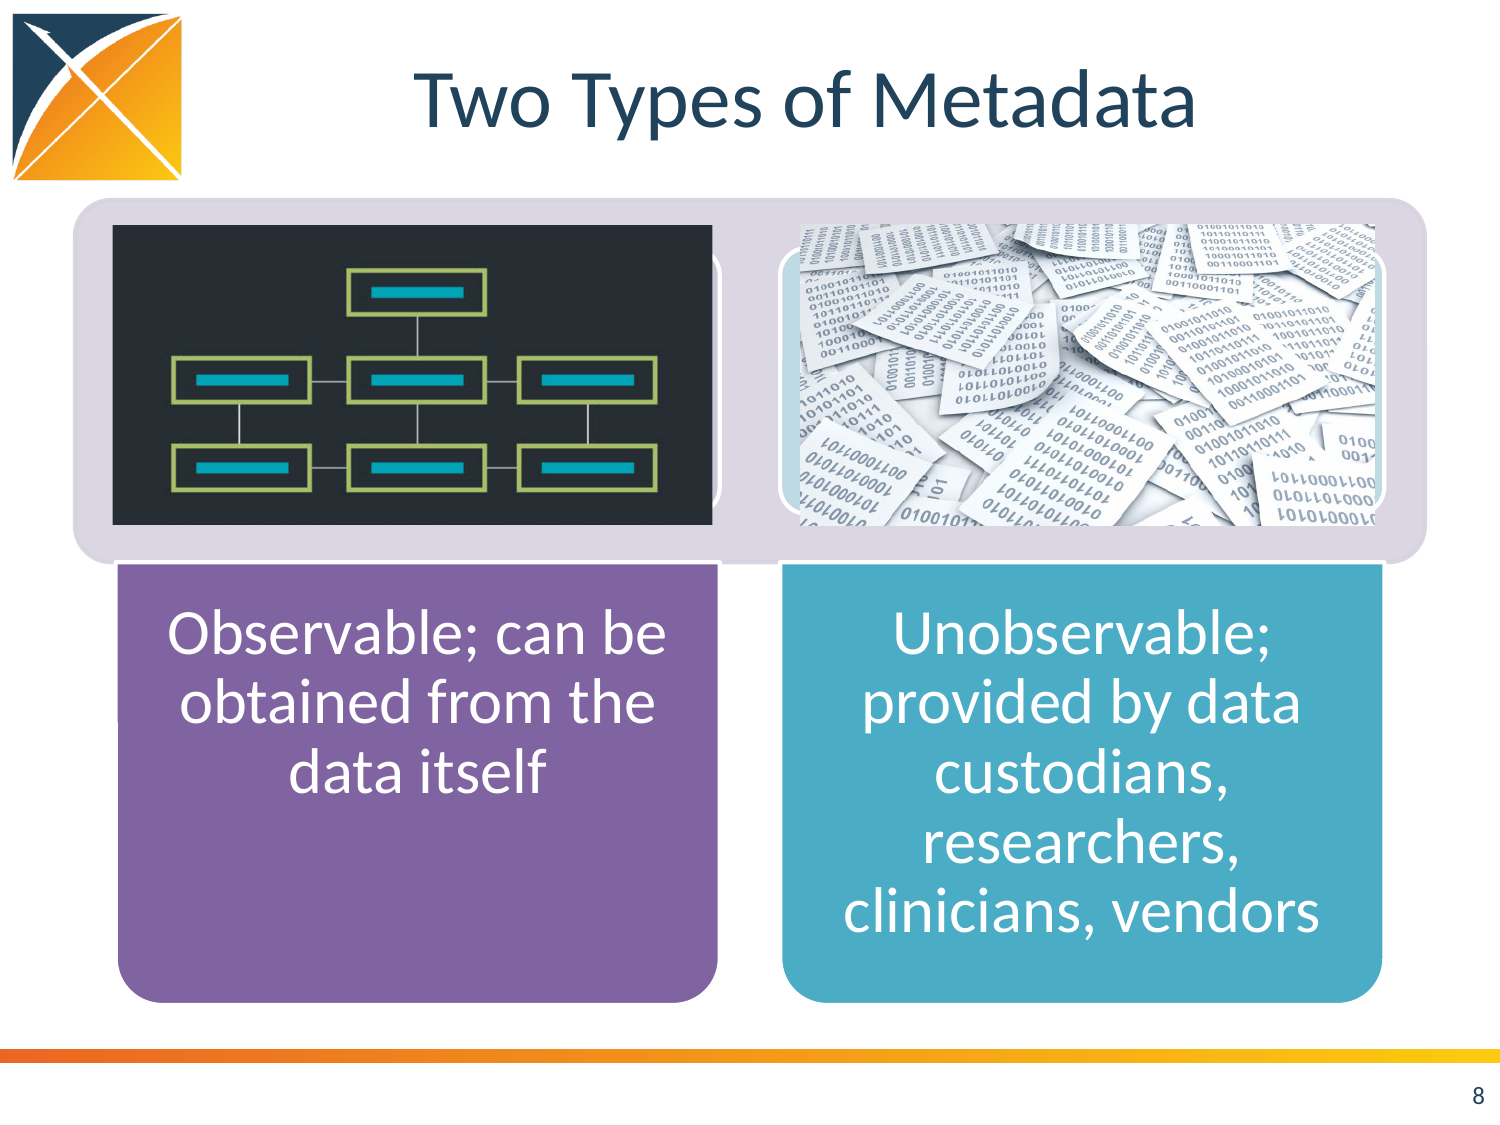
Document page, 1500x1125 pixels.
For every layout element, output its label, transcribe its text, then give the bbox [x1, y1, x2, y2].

picture [112, 224, 713, 526]
picture [799, 224, 1376, 527]
picture [0, 0, 206, 200]
title Two Types of Metadata [187, 24, 1425, 163]
slide_number 8 [1149, 1065, 1500, 1125]
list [74, 199, 1426, 1006]
